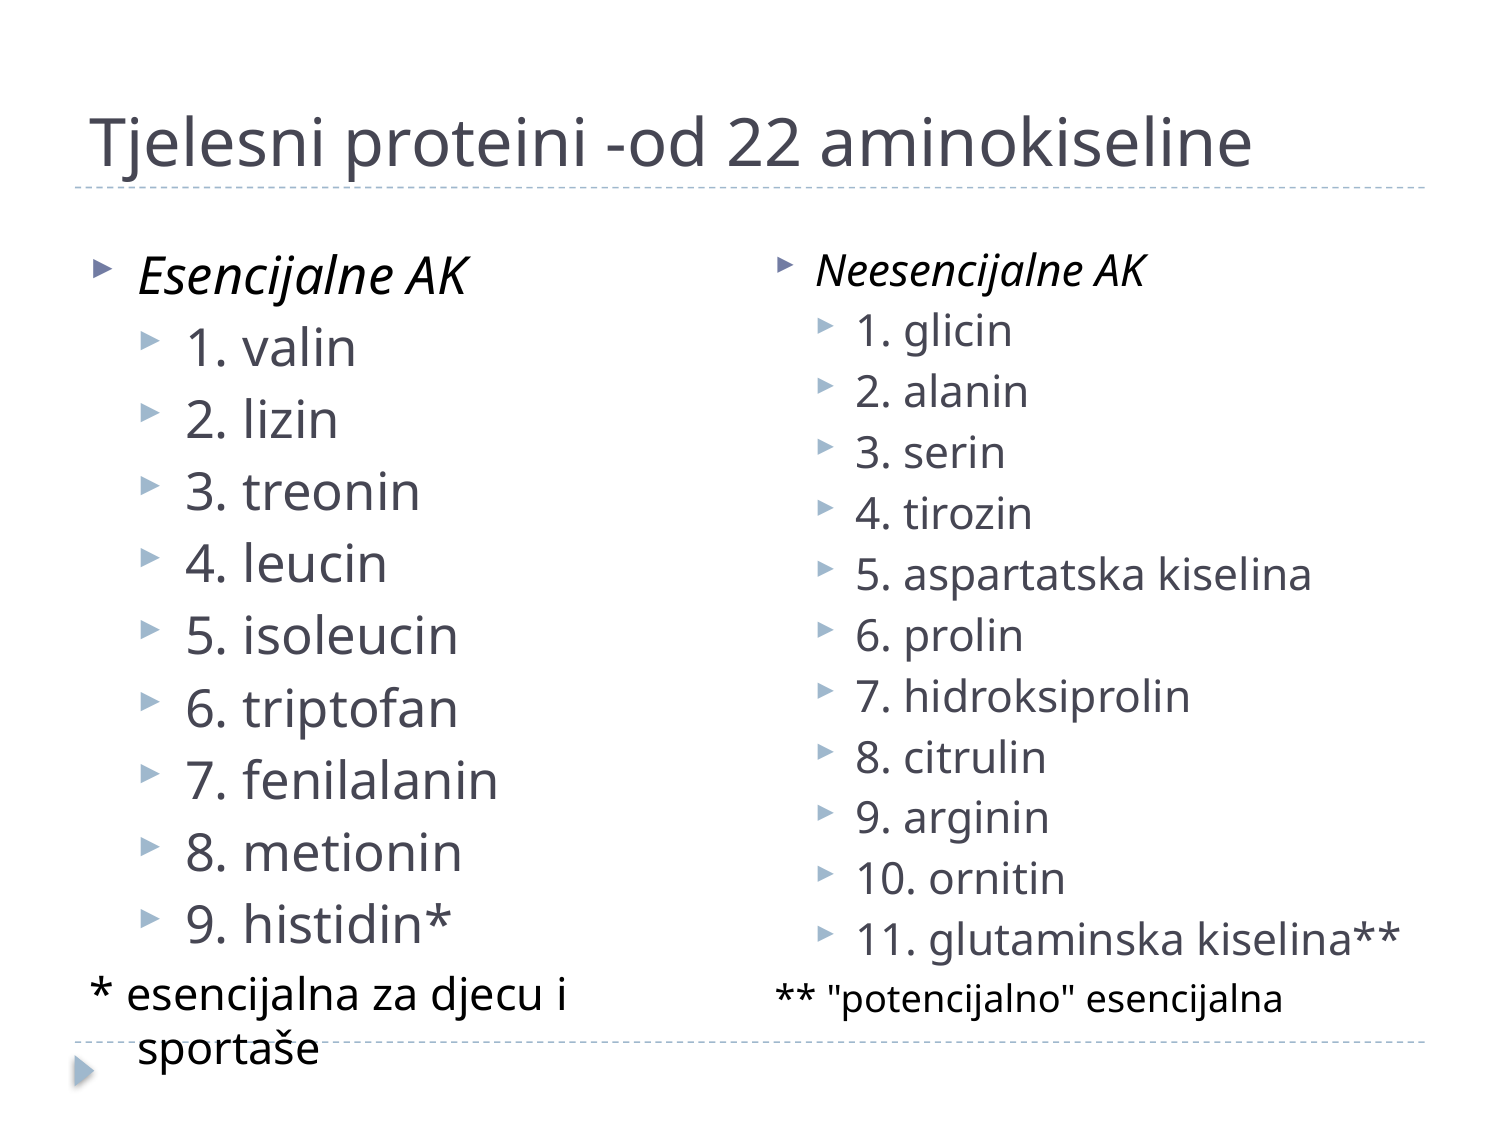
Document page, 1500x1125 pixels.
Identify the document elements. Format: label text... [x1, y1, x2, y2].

list Neesencijalne AK 1. glicin 2. alanin 3. serin 4. tirozin 5. aspartatska kiselina 6. prolin 7. hidroksiprolin 8. citrulin 9. arginin 10. ornitin 11. glutaminska kiselina** ** "potencijalno" esencijalna [759, 234, 1423, 1079]
title Tjelesni proteini -od 22 aminokiseline [75, 37, 1425, 188]
list Esencijalne AK 1. valin 2. lizin 3. treonin 4. leucin 5. isoleucin 6. triptofan 7. fenilalanin 8. metionin 9. histidin* * esencijalna za djecu i sportaše [75, 234, 738, 1090]
